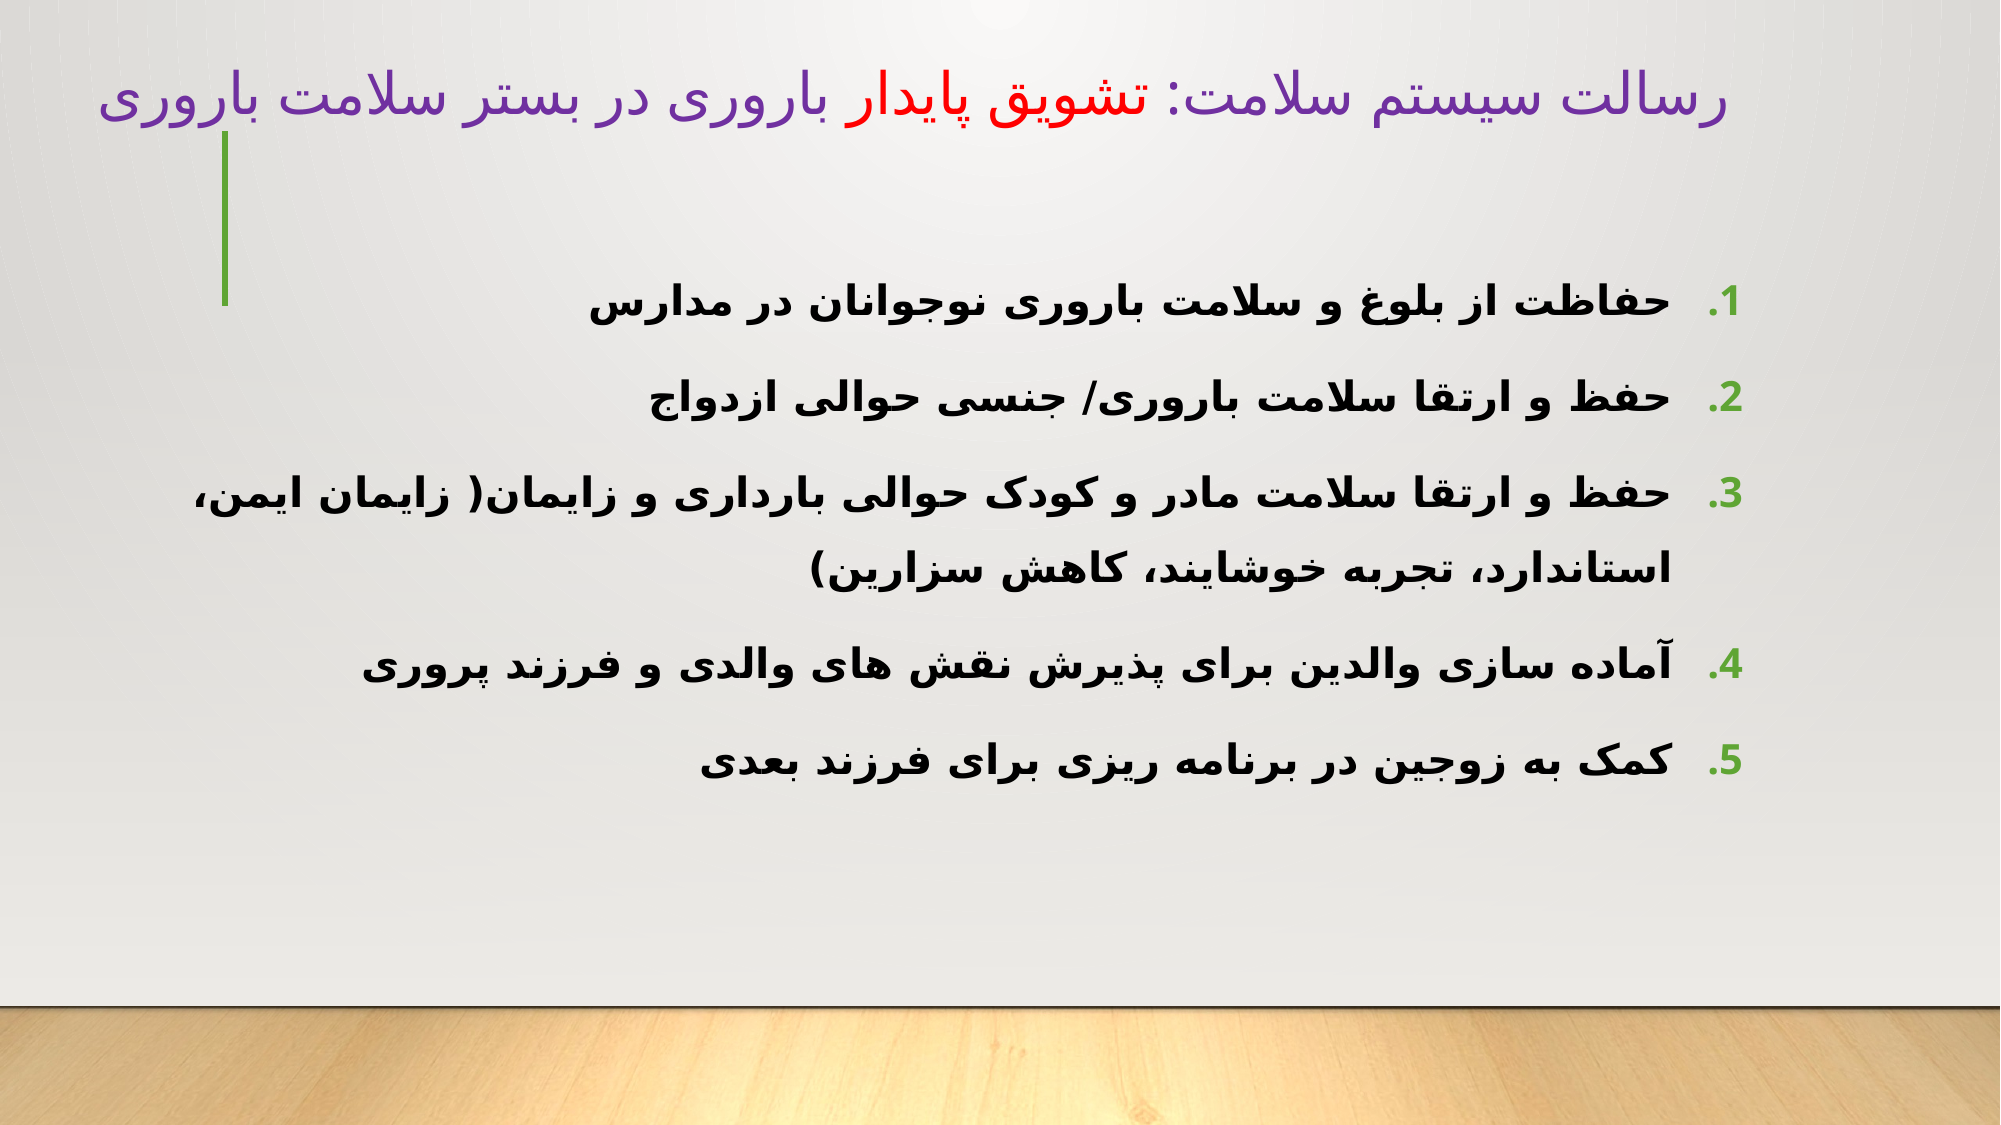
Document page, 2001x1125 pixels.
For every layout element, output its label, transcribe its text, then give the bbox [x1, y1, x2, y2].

title رسالت سیستم سلامت: تشویق پایدار باروری در بستر سلامت باروری [64, 24, 1763, 205]
list حفاظت از بلوغ و سلامت باروری نوجوانان در مدارس حفظ و ارتقا سلامت باروری/ جنسی حوالی ازدواج حفظ و ارتقا سلامت مادر و کودک حوالی بارداری و زایمان( زایمان ایمن، استاندارد، تجربه خوشایند، کاهش سزارین) آماده سازی والدین برای پذیرش نقش های والدی و فرزند پروری کمک به زوجین در برنامه ریزی برای فرزند بعدی [126, 240, 1763, 978]
picture [0, 1006, 2000, 1125]
